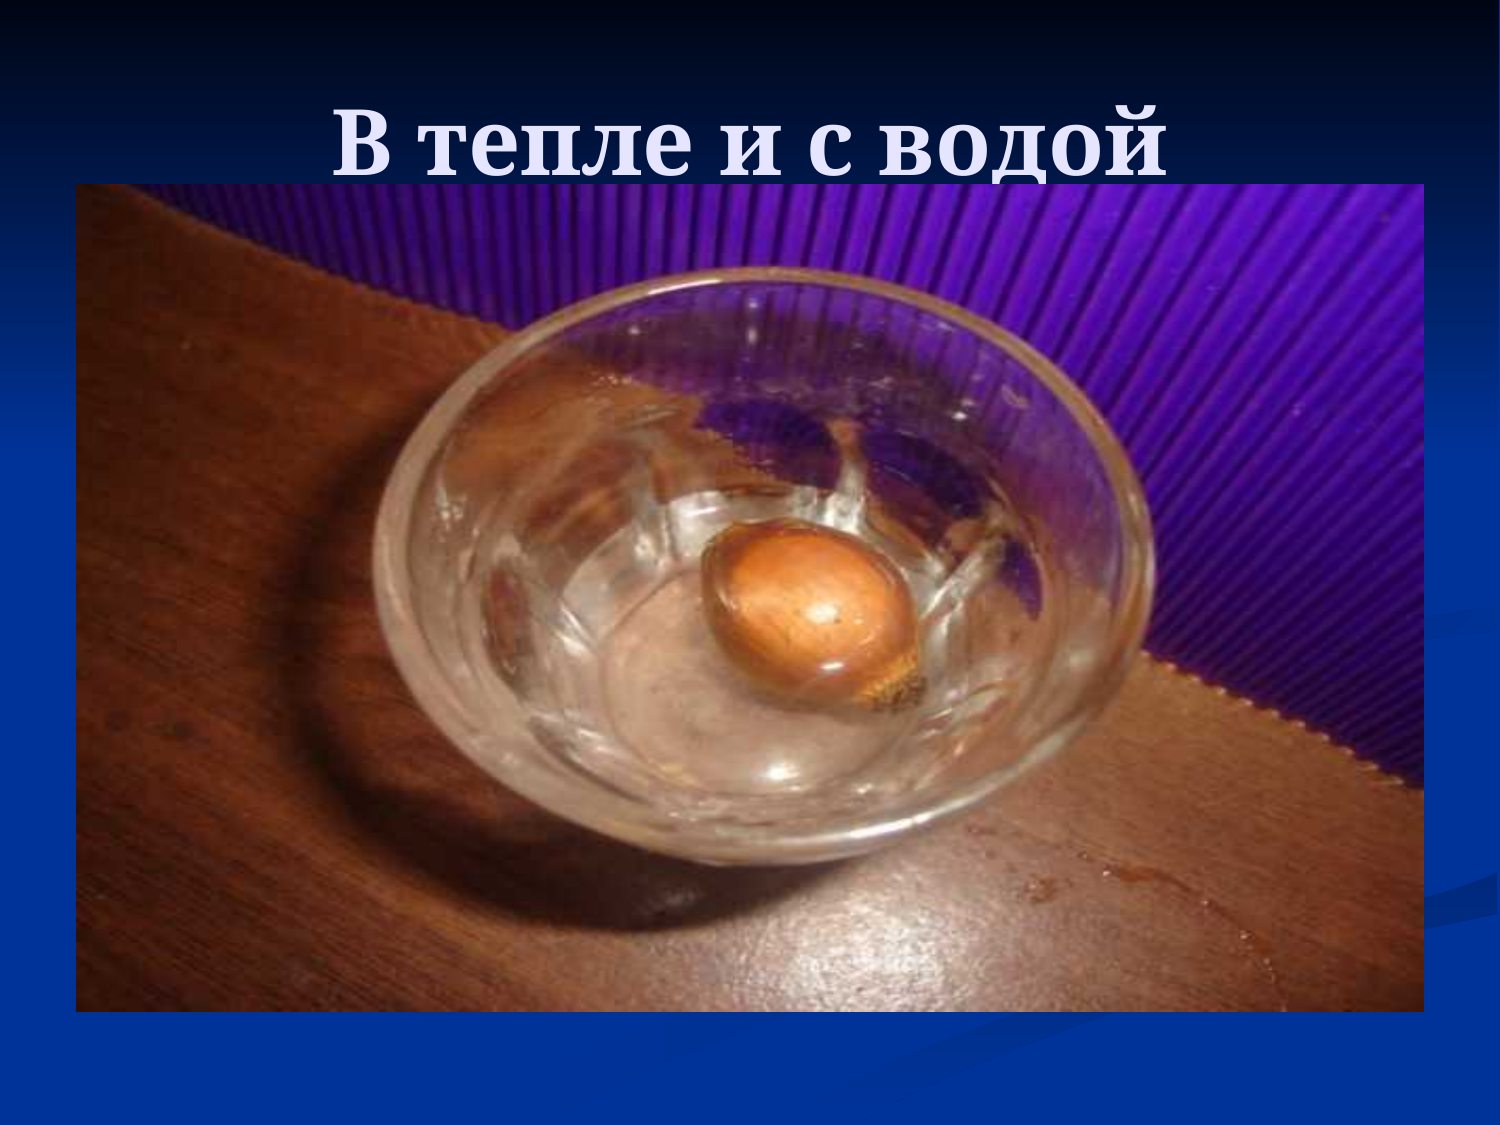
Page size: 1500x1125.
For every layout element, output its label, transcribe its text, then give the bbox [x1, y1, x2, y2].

picture [76, 184, 1424, 1012]
title В тепле и с водой [74, 44, 1426, 186]
